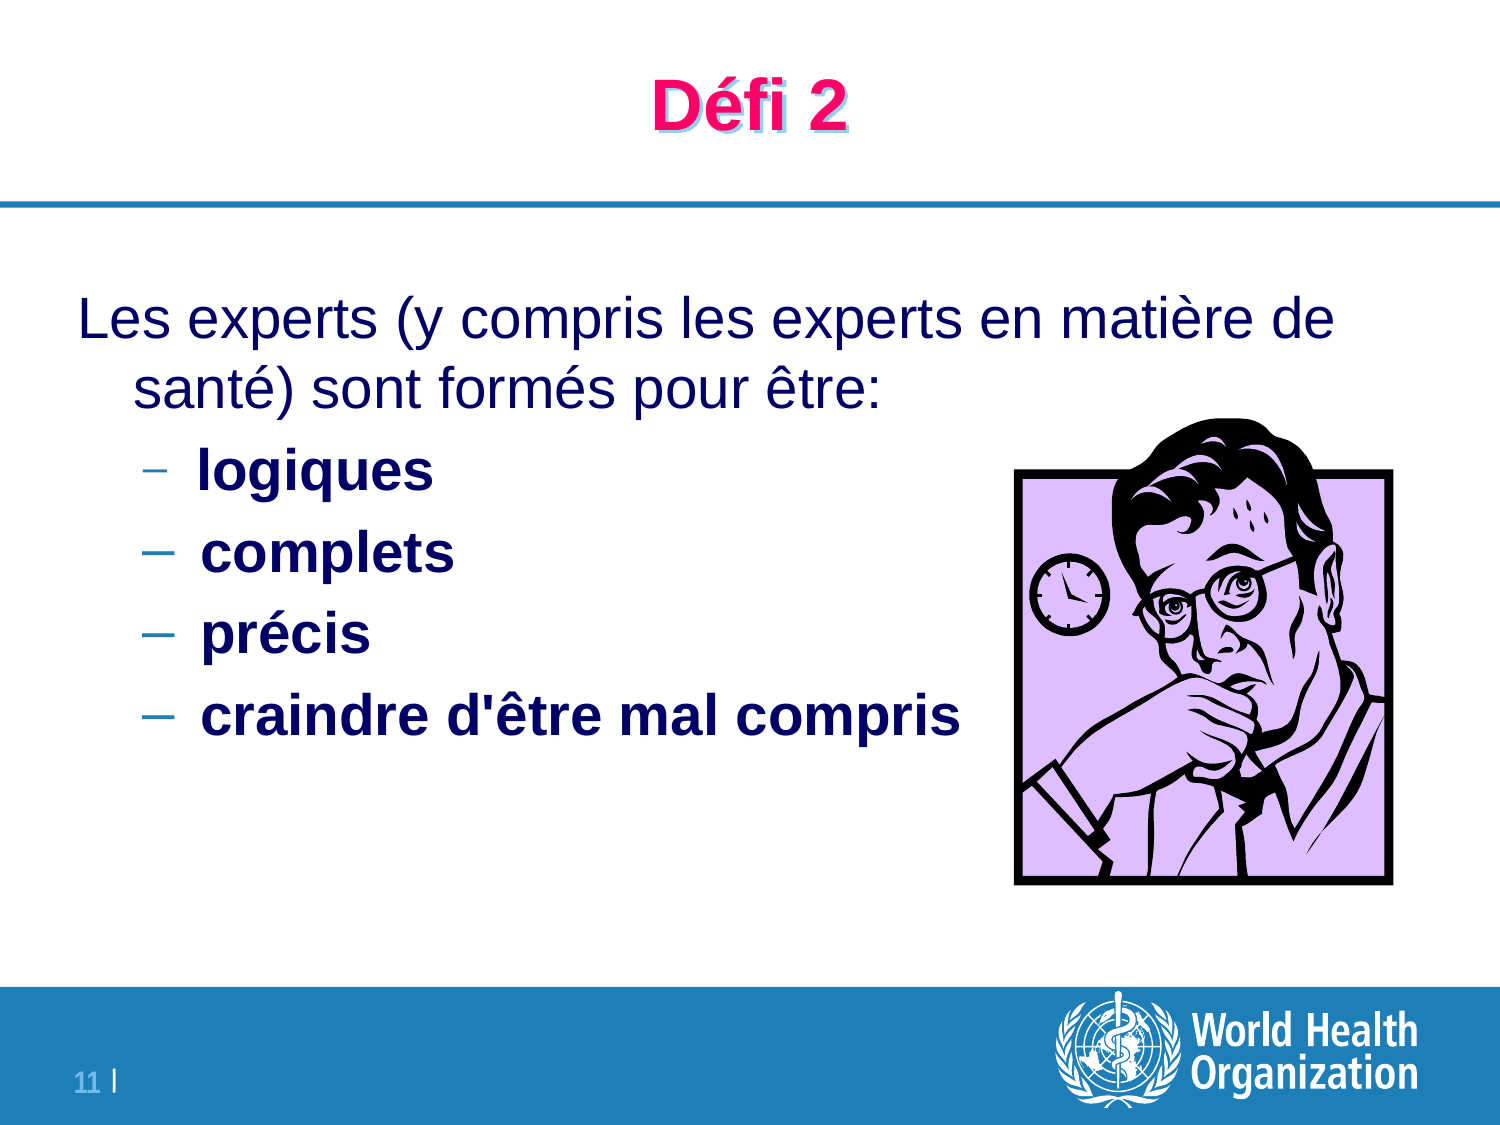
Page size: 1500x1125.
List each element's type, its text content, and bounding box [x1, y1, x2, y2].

text_box Défi 2 [0, 0, 1500, 204]
list Les experts (y compris les experts en matière de santé) sont formés pour être: logiques complets précis craindre d'être mal compris [77, 280, 1438, 1038]
picture [1013, 416, 1394, 886]
